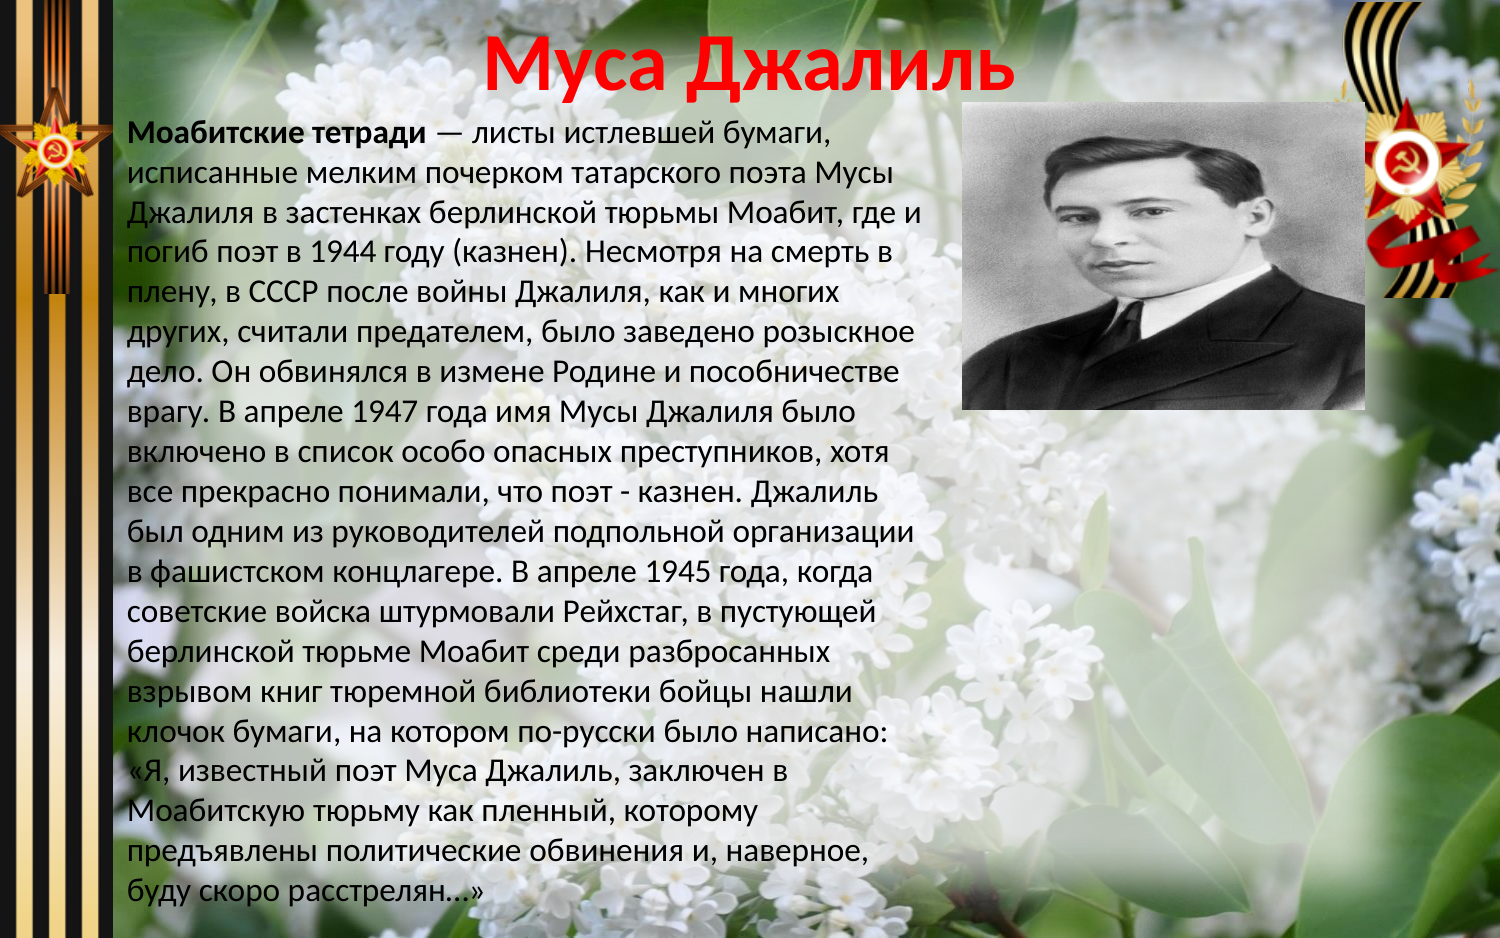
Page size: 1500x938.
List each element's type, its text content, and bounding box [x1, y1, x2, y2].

title Муса Джалиль [75, 0, 1425, 115]
picture [0, 0, 1500, 938]
text_box И женщины с бойцами встанут рядом, и дети нам патроны поднесут, и надо всеми нами зацветут старинные знамена Петрограда. Руками сжав обугленное сердце, такое обещание даю я, горожанка, мать красноармейца, погибшего под Стрельною в бою: Мы будем драться с беззаветной силой, мы одолеем бешеных зверей, мы победим, клянусь тебе, Россия, от имени российских матерей. [951, 298, 1404, 905]
text_box Моабитские тетради — листы истлевшей бумаги, исписанные мелким почерком татарского поэта Мусы Джалиля в застенках берлинской тюрьмы Моабит, где и погиб поэт в 1944 году (казнен). Несмотря на смерть в плену, в СССР после войны Джалиля, как и многих других, считали предателем, было заведено розыскное дело. Он обвинялся в измене Родине и пособничестве врагу. В апреле 1947 года имя Мусы Джалиля было включено в список особо опасных преступников, хотя все прекрасно понимали, что поэт - казнен. Джалиль был одним из руководителей подпольной организации в фашистском концлагере. В апреле 1945 года, когда советские войска штурмовали Рейхстаг, в пустующей берлинской тюрьме Моабит среди разбросанных взрывом книг тюремной библиотеки бойцы нашли клочок бумаги, на котором по-русски было написано: «Я, известный поэт Муса Джалиль, заключен в Моабитскую тюрьму как пленный, которому предъявлены политические обвинения и, наверное, буду скоро расстрелян…» [112, 102, 951, 916]
